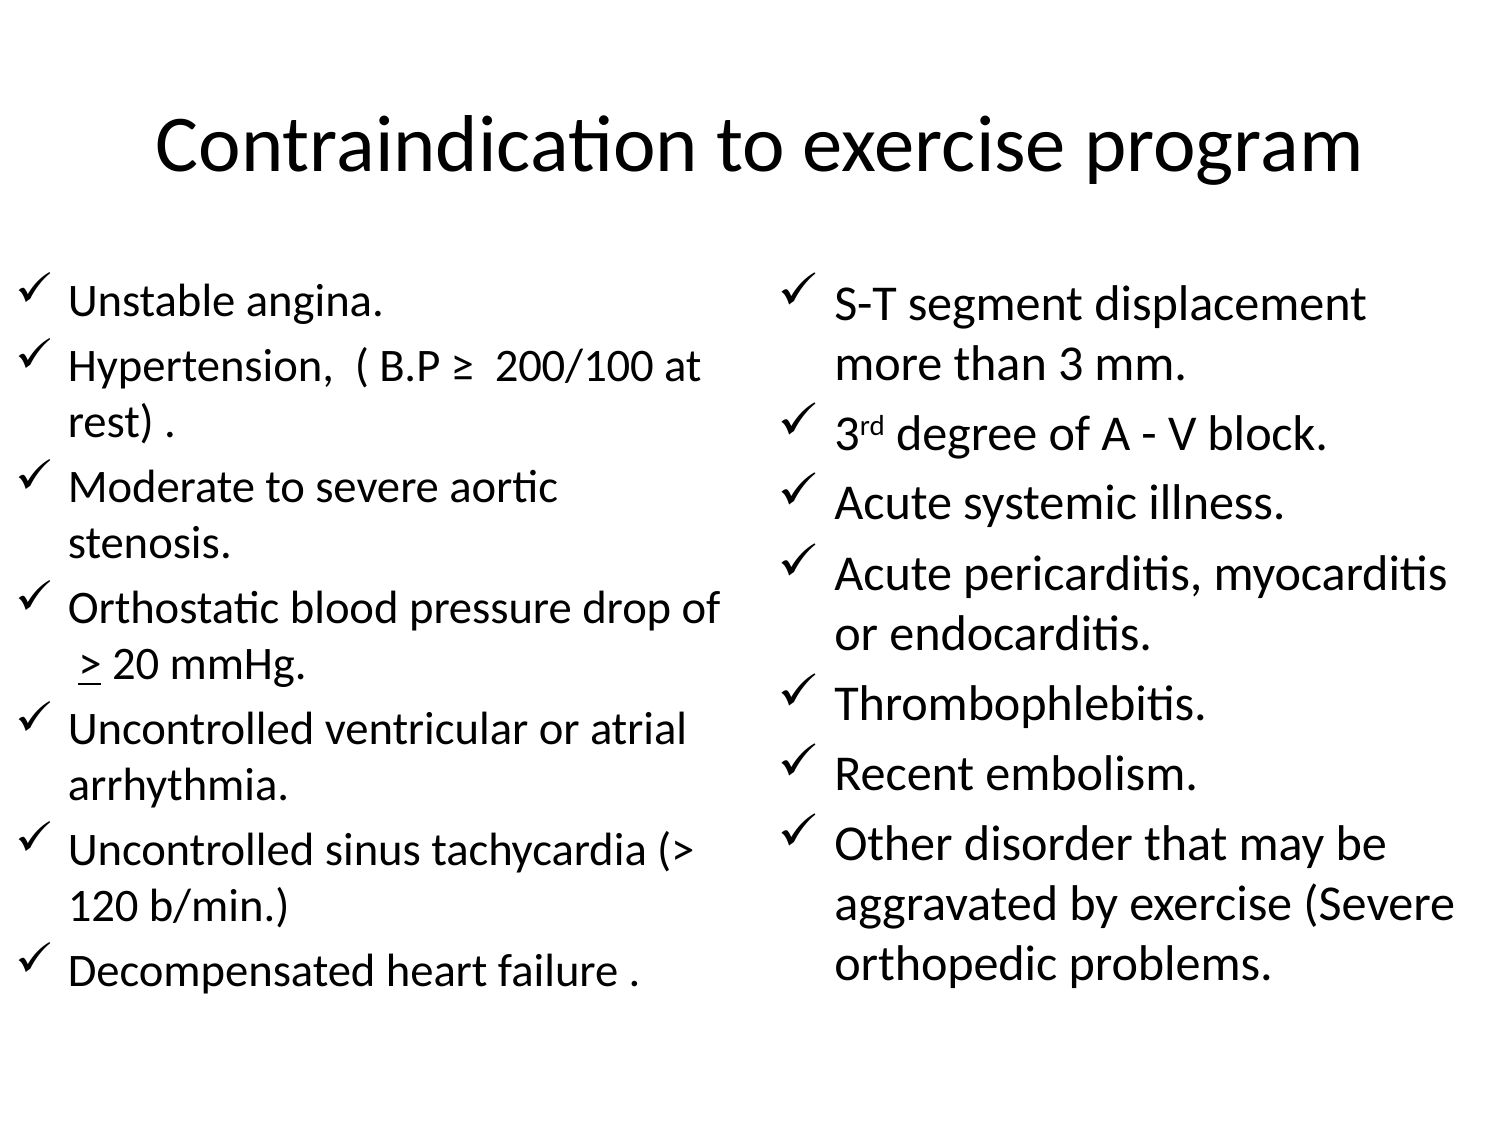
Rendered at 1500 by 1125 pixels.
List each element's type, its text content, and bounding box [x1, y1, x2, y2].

title Contraindication to exercise program [75, 45, 1425, 233]
list Unstable angina. Hypertension, ( B.P ≥ 200/100 at rest) . Moderate to severe aortic stenosis. Orthostatic blood pressure drop of > 20 mmHg. Uncontrolled ventricular or atrial arrhythmia. Uncontrolled sinus tachycardia (> 120 b/min.) Decompensated heart failure . [0, 262, 738, 1005]
list S-T segment displacement more than 3 mm. 3rd degree of A - V block. Acute systemic illness. Acute pericarditis, myocarditis or endocarditis. Thrombophlebitis. Recent embolism. Other disorder that may be aggravated by exercise (Severe orthopedic problems. [762, 262, 1500, 1005]
